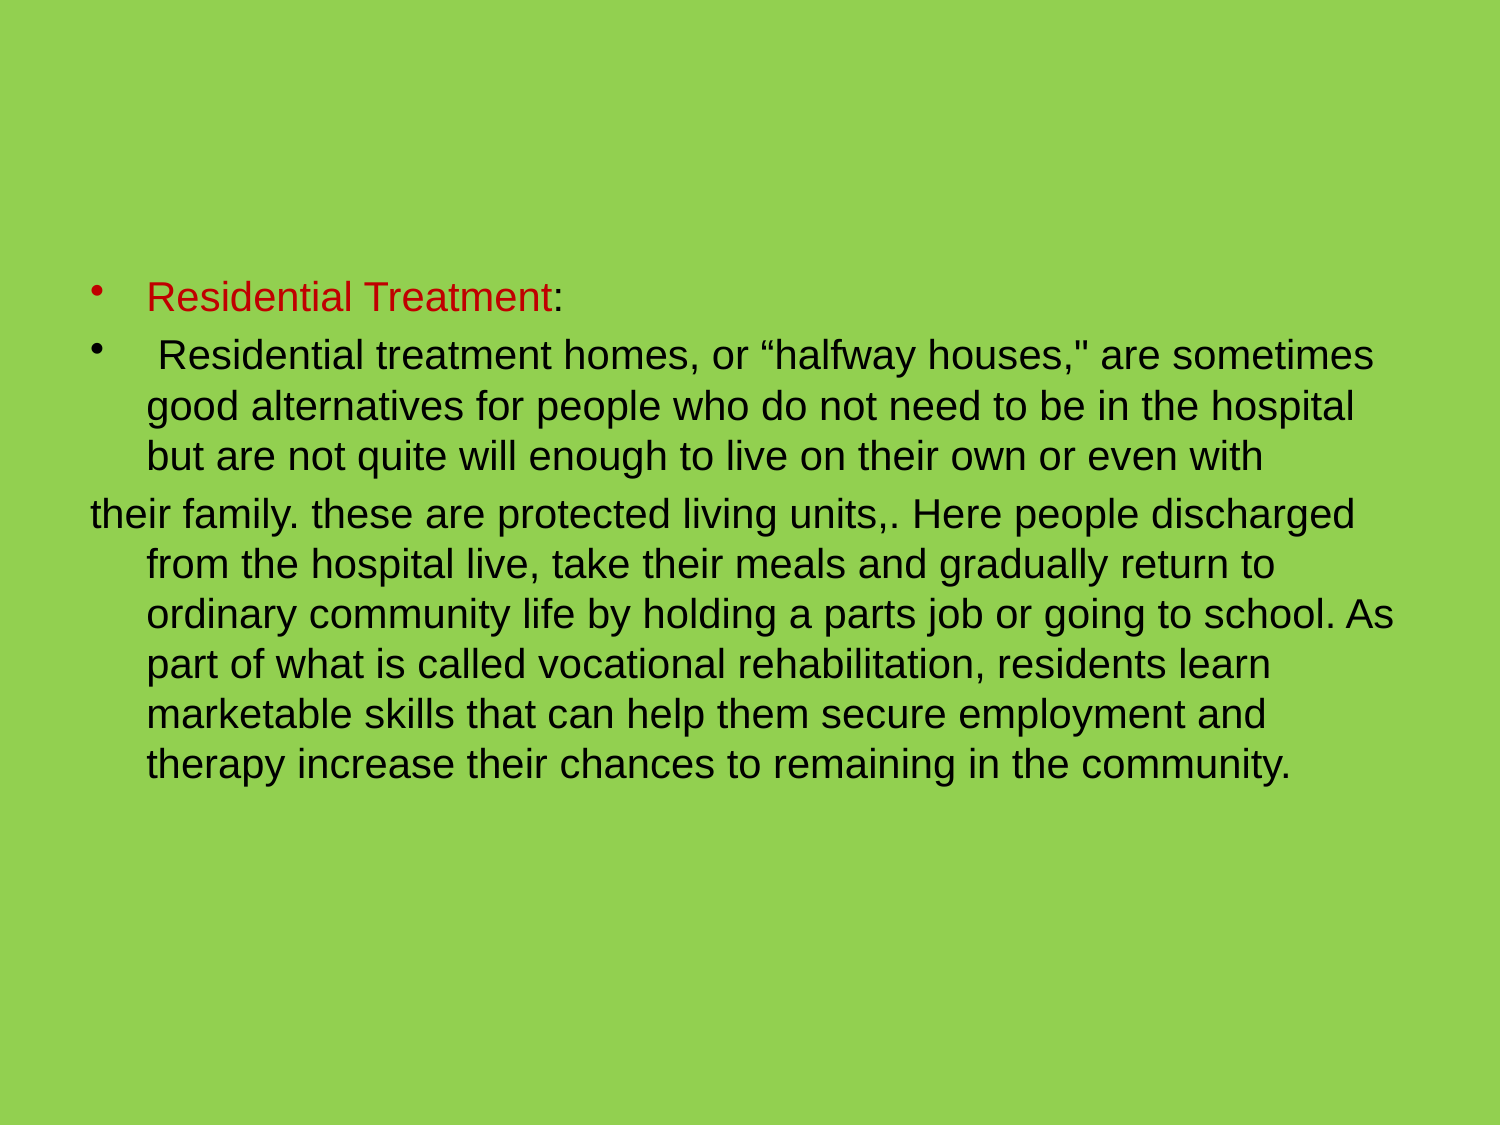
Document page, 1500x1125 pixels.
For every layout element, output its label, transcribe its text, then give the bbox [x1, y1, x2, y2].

list Residential Treatment: Residential treatment homes, or “halfway houses," are sometimes good alternatives for people who do not need to be in the hospital but are not quite will enough to live on their own or even with their family. these are protected living units,. Here people discharged from the hospital live, take their meals and gradually return to ordinary community life by holding a parts job or going to school. As part of what is called vocational rehabilitation, residents learn marketable skills that can help them secure employment and therapy increase their chances to remaining in the community. [75, 262, 1425, 1005]
